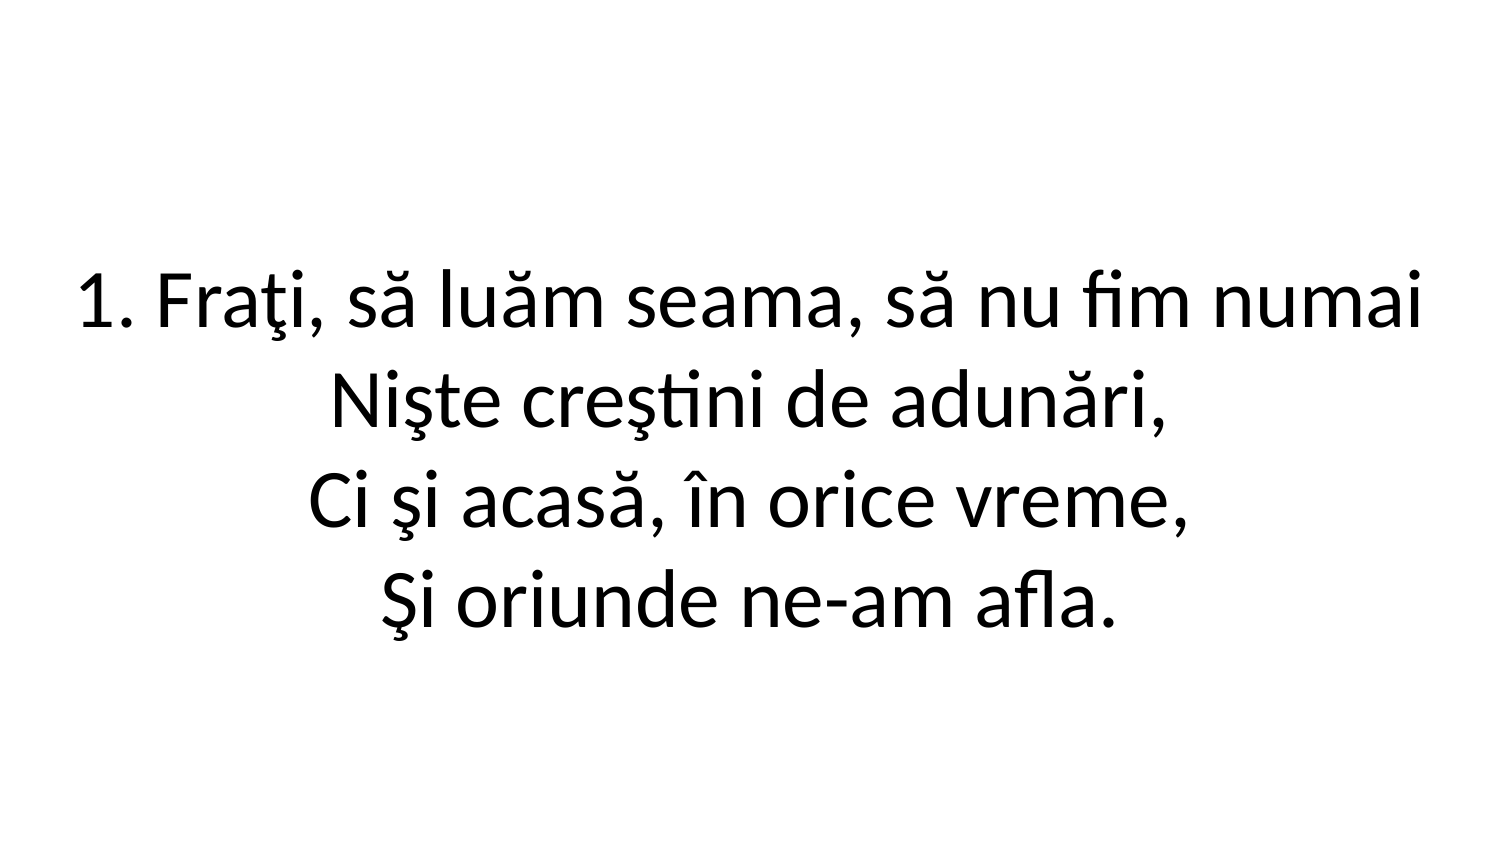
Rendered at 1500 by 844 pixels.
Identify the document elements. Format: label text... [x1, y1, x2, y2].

text_box 1. Fraţi, să luăm seama, să nu fim numai Nişte creştini de adunări, Ci şi acasă, în orice vreme, Şi oriunde ne-am afla. [59, 192, 1441, 652]
